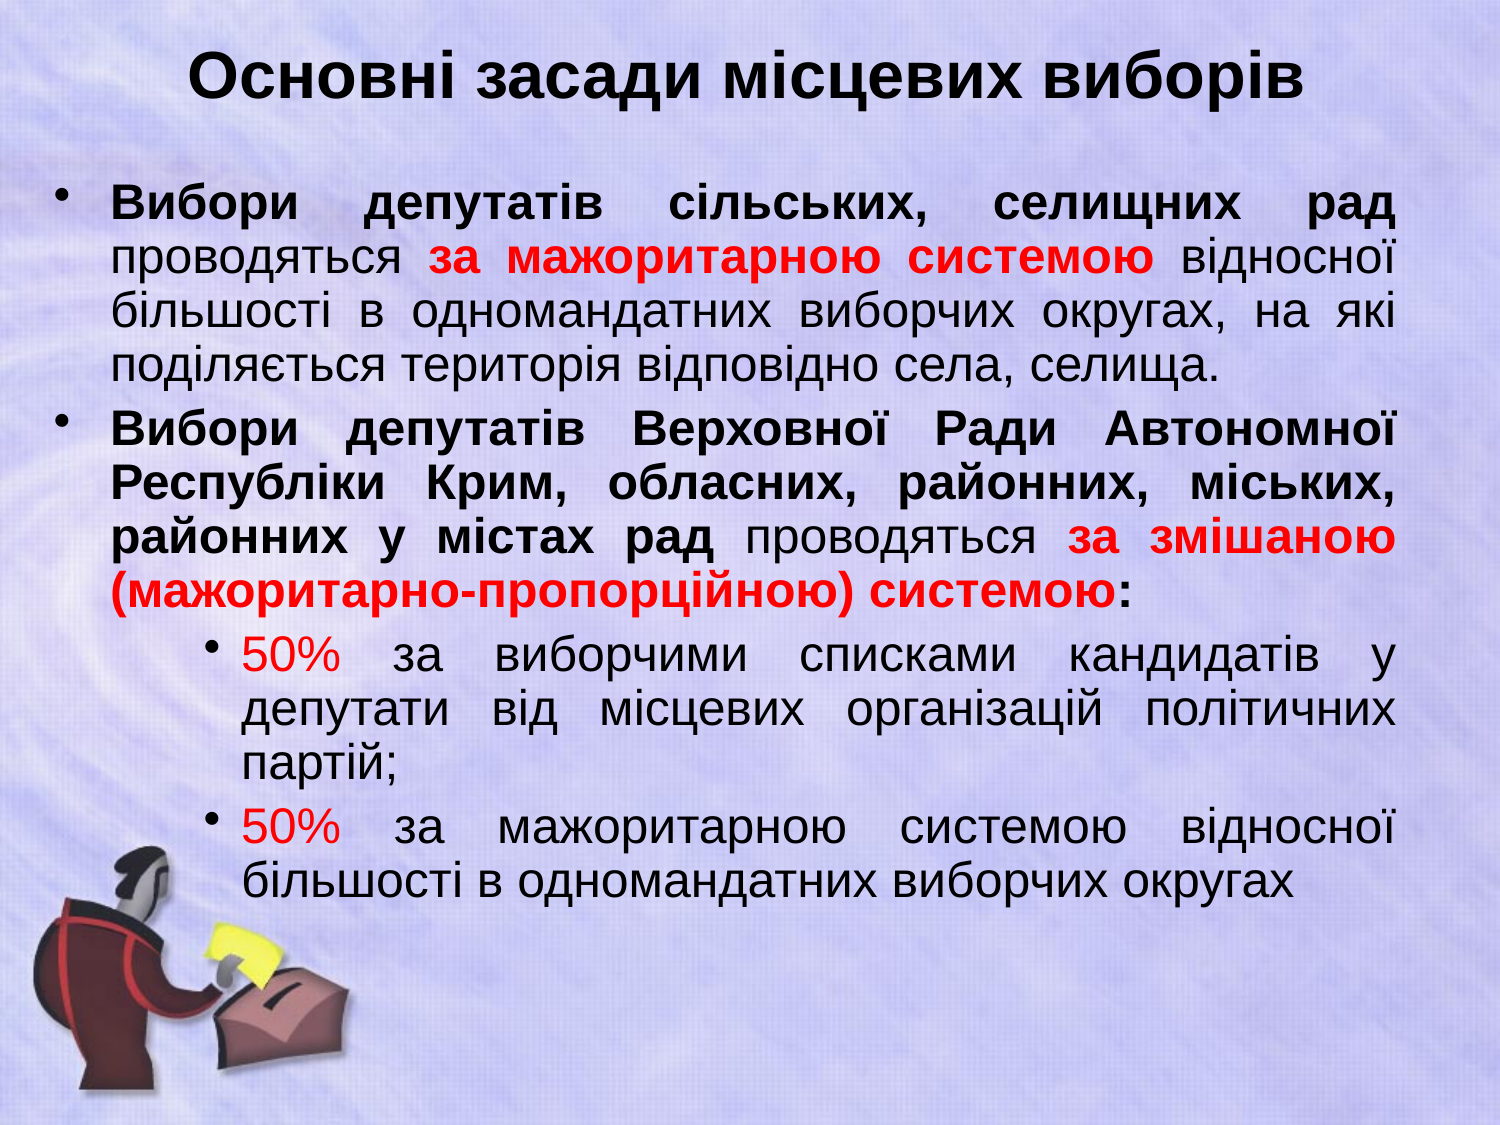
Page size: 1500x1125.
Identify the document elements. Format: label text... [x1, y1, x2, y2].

picture [0, 0, 1500, 1125]
list Вибори депутатів сільських, селищних рад проводяться за мажоритарною системою відносної більшості в одномандатних виборчих округах, на які поділяється територія відповідно села, селища. Вибори депутатів Верховної Ради Автономної Республіки Крим, обласних, районних, міських, районних у містах рад проводяться за змішаною (мажоритарно-пропорційною) системою: 50% за виборчими списками кандидатів у депутати від місцевих організацій політичних партій; 50% за мажоритарною системою відносної більшості в одномандатних виборчих округах [38, 168, 1412, 942]
title Основні засади місцевих виборів [26, 0, 1468, 120]
